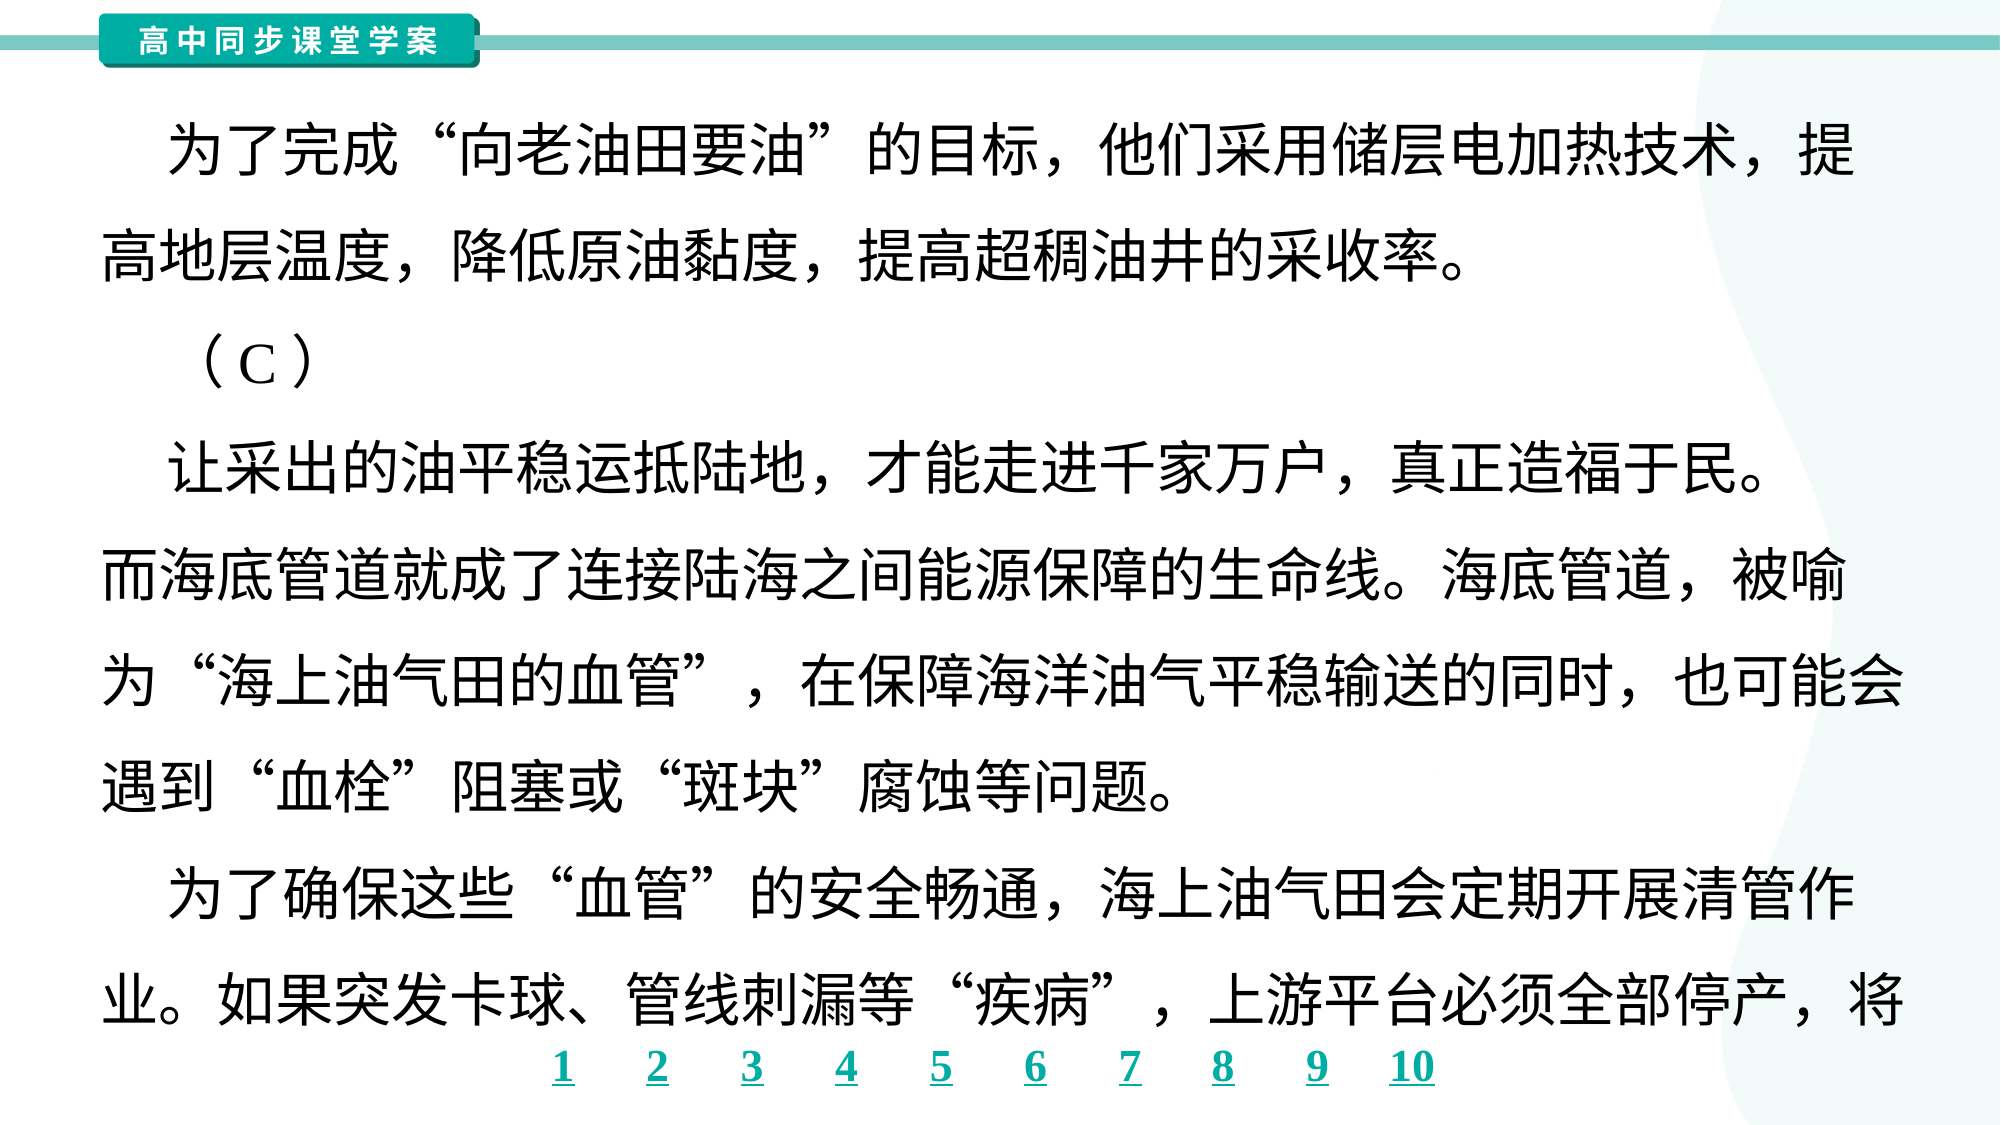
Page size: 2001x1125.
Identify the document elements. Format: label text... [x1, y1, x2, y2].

text_box 为了完成“向老油田要油”的目标，他们采用储层电加热技术，提 高地层温度，降低原油黏度，提高超稠油井的采收率。 （C） 让采出的油平稳运抵陆地，才能走进千家万户，真正造福于民。 而海底管道就成了连接陆海之间能源保障的生命线。海底管道，被喻 为“海上油气田的血管”，在保障海洋油气平稳输送的同时，也可能会 遇到“血栓”阻塞或“斑块”腐蚀等问题。 为了确保这些“血管”的安全畅通，海上油气田会定期开展清管作 业。如果突发卡球、管线刺漏等“疾病”，上游平台必须全部停产，将 [100, 76, 1899, 1033]
picture [0, 0, 2000, 1125]
